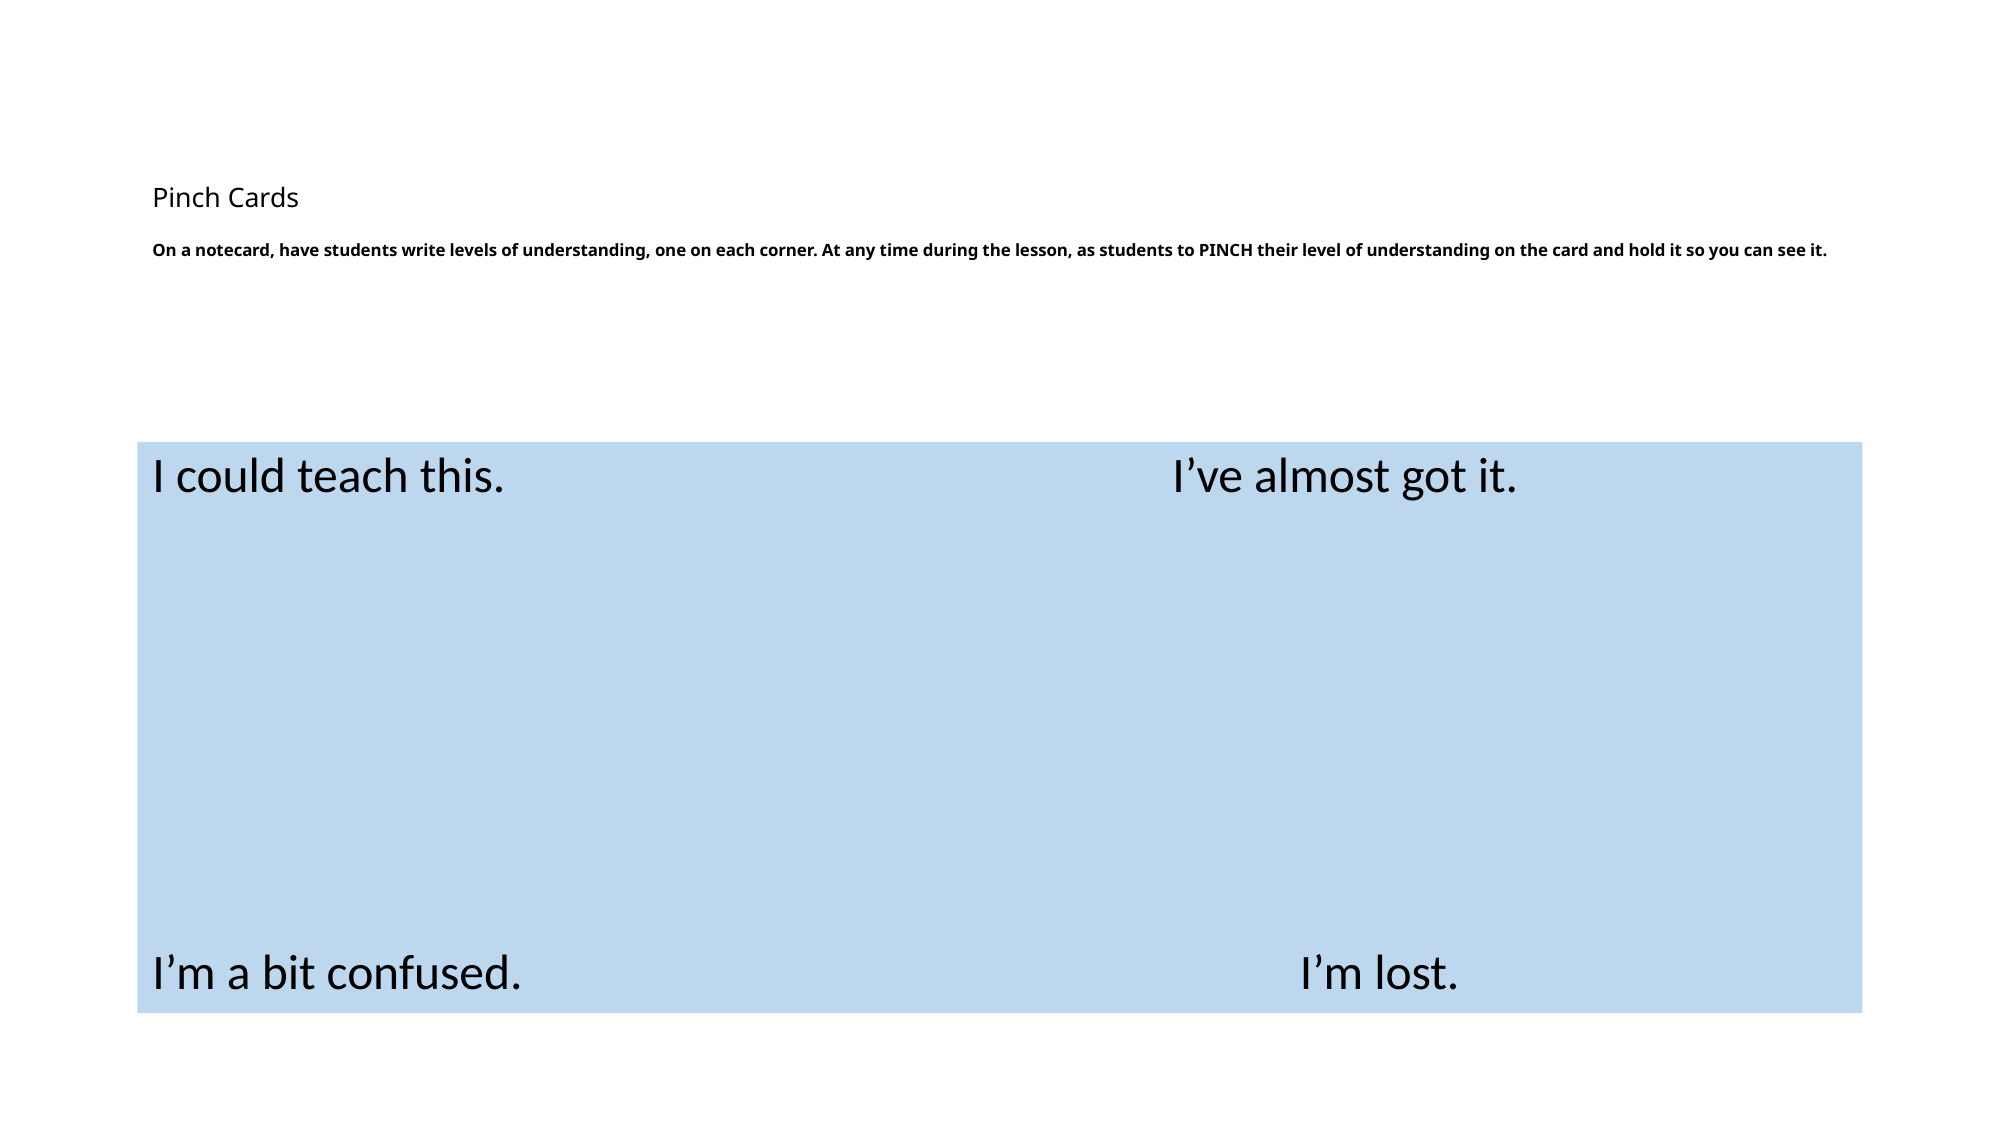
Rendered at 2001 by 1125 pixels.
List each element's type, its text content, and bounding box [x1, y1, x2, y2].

title Pinch Cards On a notecard, have students write levels of understanding, one on each corner. At any time during the lesson, as students to PINCH their level of understanding on the card and hold it so you can see it. [137, 166, 1863, 278]
list I could teach this. I’ve almost got it. I’m a bit confused. I’m lost. [137, 441, 1863, 1014]
